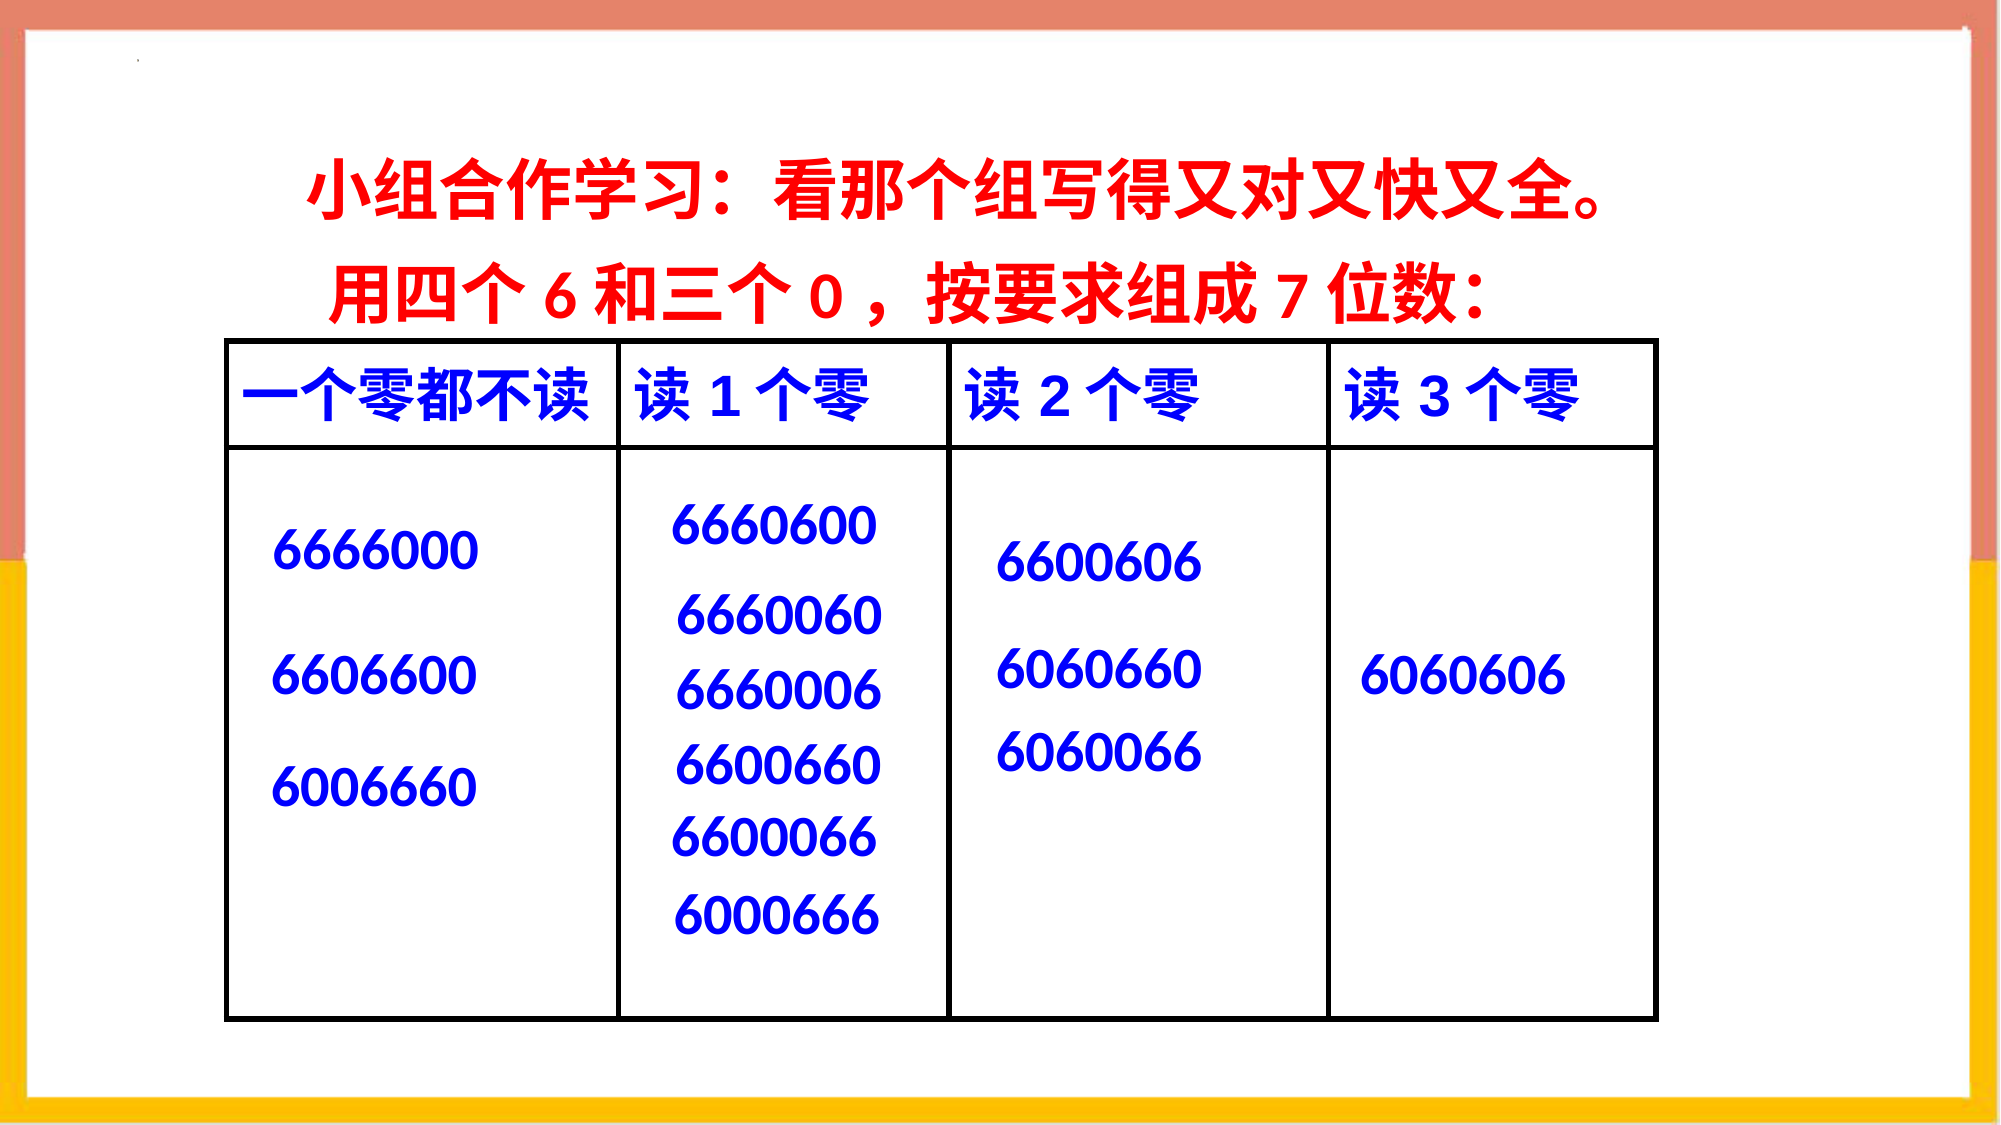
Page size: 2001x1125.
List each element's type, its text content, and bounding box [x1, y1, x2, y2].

table_header 读1个零 [621, 344, 946, 445]
text_box 小组合作学习：看那个组写得又对又快又全。用四个6和三个0，按要求组成7位数： [256, 116, 1649, 338]
text_box 6060066 [981, 705, 1289, 790]
text_box 6060660 [981, 622, 1241, 705]
table_cell [621, 450, 946, 1016]
table_cell [952, 450, 1326, 1016]
text_box 6660600 [656, 478, 952, 564]
text_box 6606600 [256, 628, 552, 714]
text_box 6660006 [660, 643, 957, 729]
text_box 6006660 [256, 741, 540, 826]
text_box 6600660 [660, 718, 944, 791]
table_header 读2个零 [952, 344, 1326, 445]
text_box 6600066 [656, 791, 952, 876]
text_box 6060606 [1345, 628, 1619, 714]
table_cell [229, 450, 616, 1016]
text_box 6600606 [981, 516, 1301, 601]
text_box 6000666 [658, 868, 919, 954]
table_header 读3个零 [1331, 344, 1653, 445]
text_box 6660060 [661, 568, 969, 654]
table_cell [1331, 450, 1653, 1016]
table_header 一个零都不读 [229, 344, 616, 445]
picture [0, 0, 2001, 1125]
text_box 6666000 [231, 503, 609, 589]
